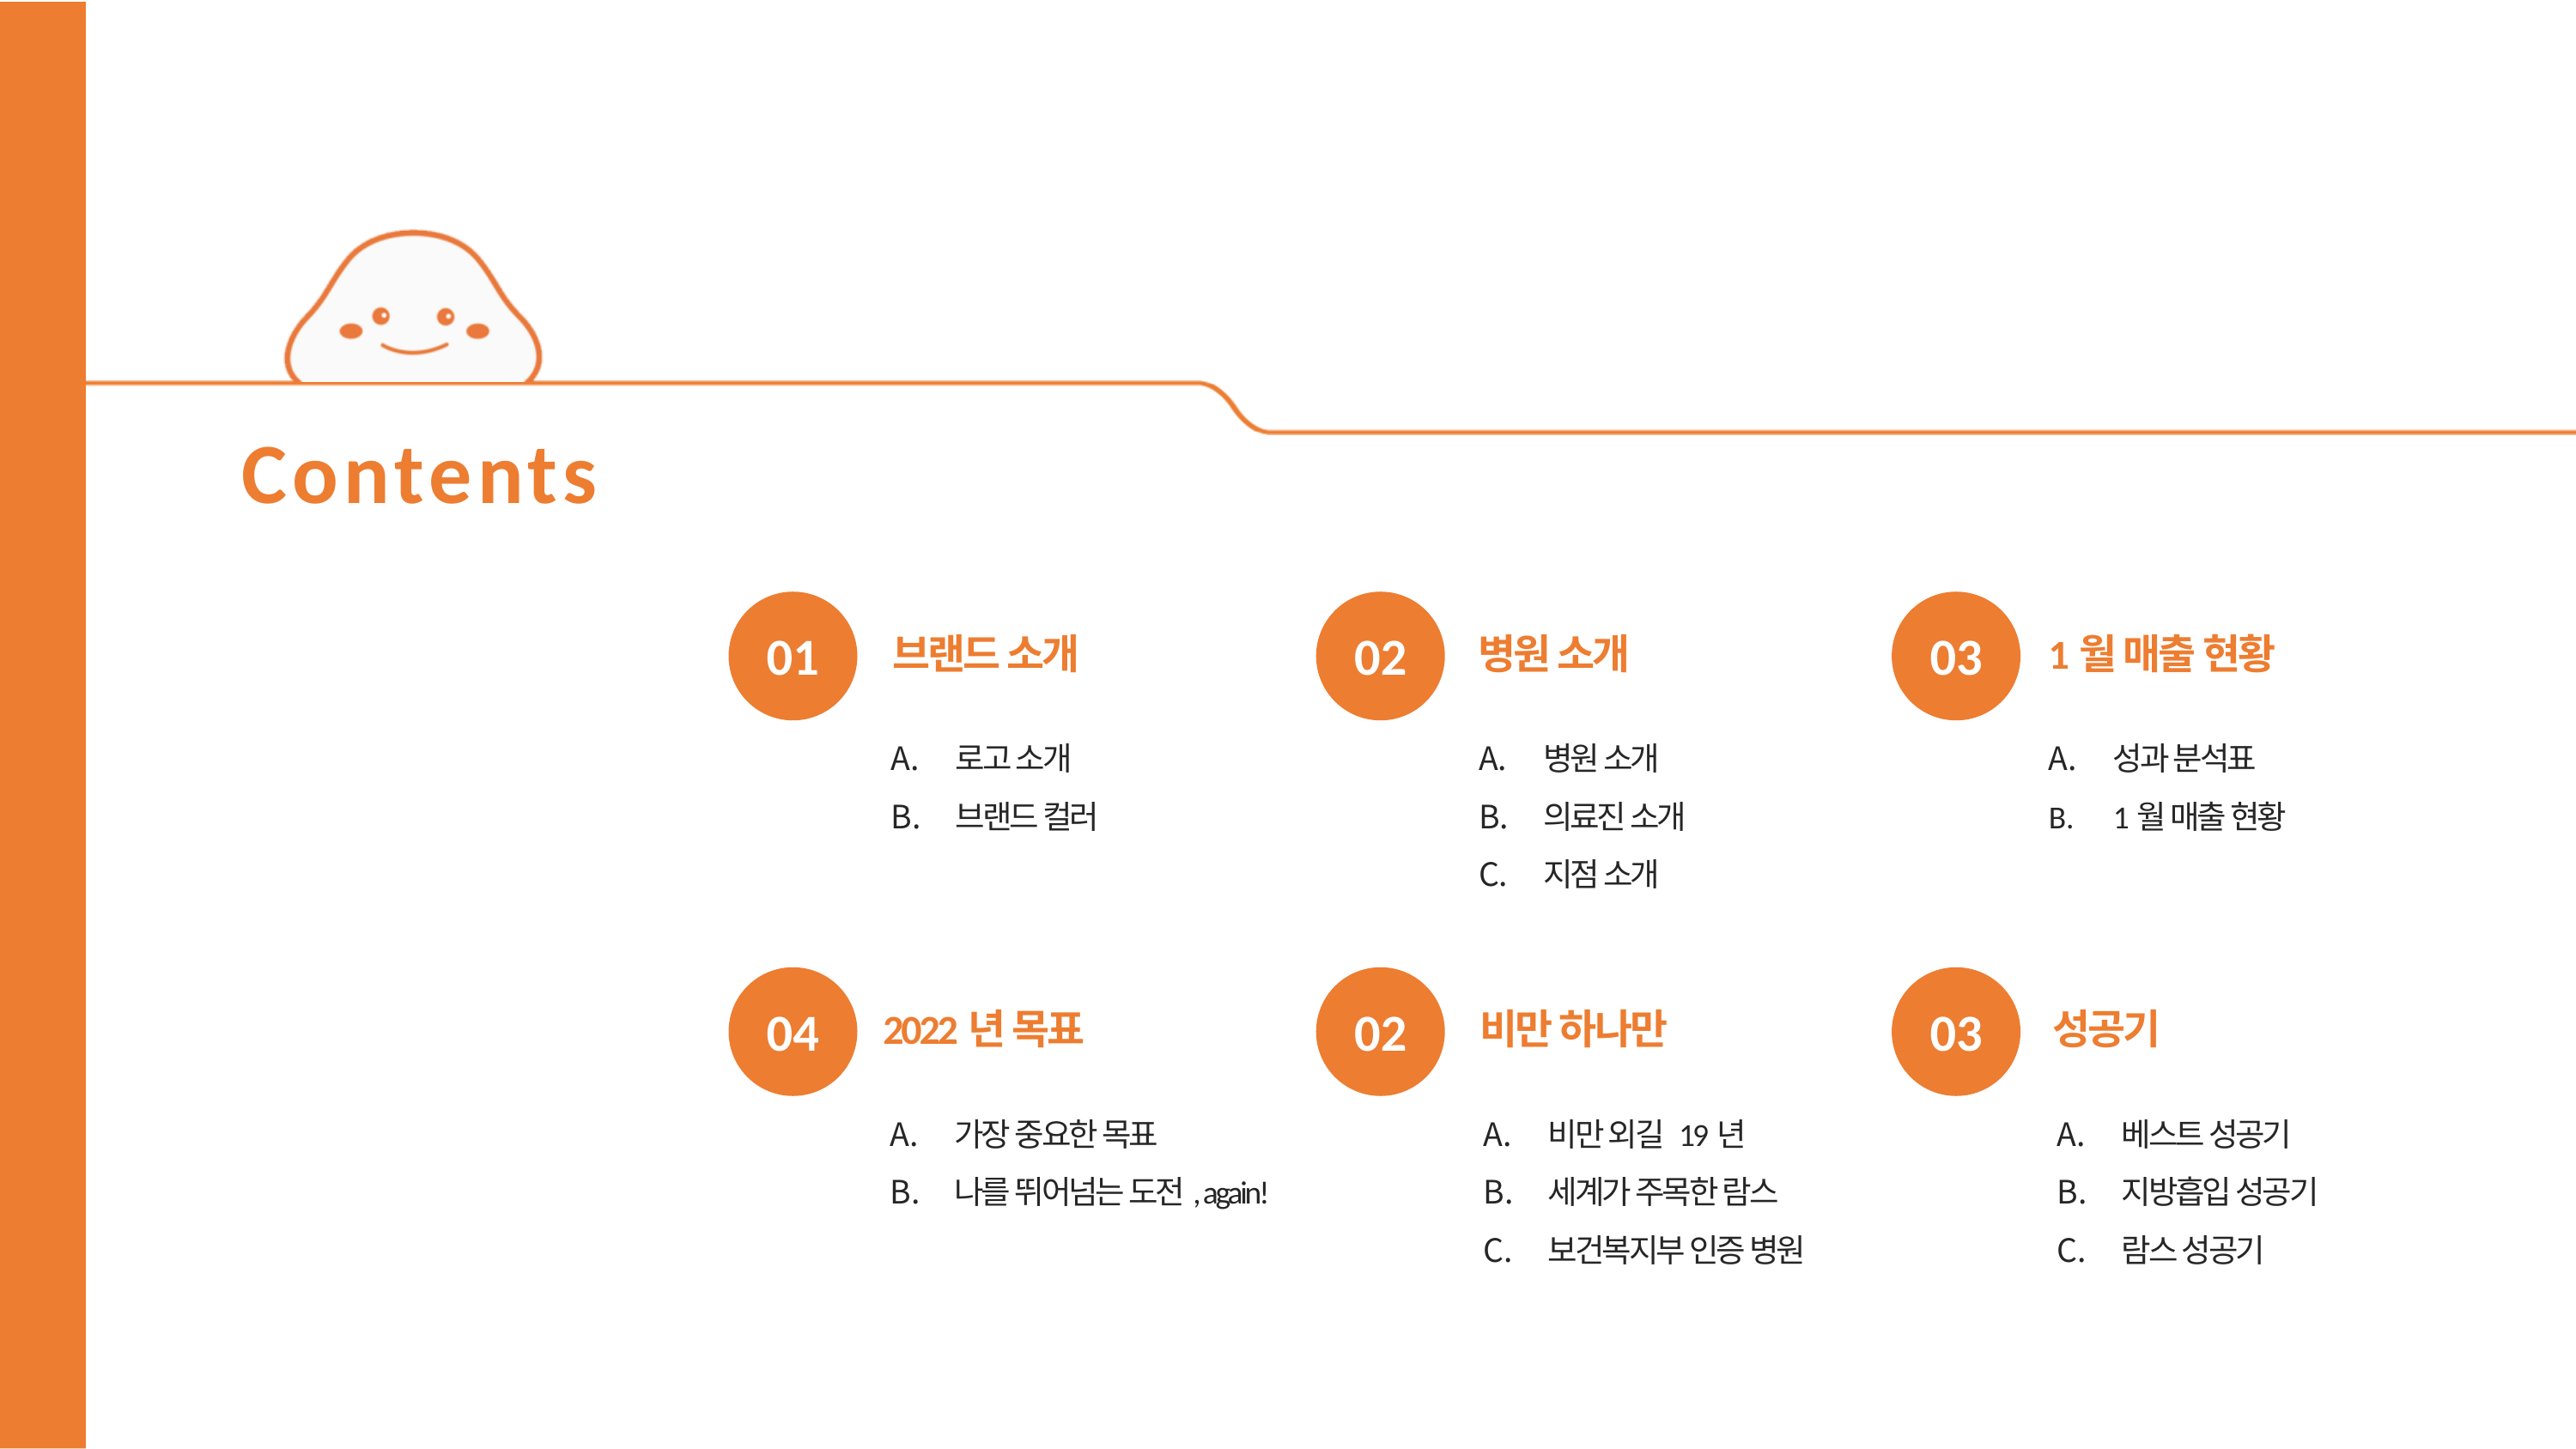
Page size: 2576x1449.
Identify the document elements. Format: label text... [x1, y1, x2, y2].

text_box 02 [1340, 992, 1420, 1068]
text_box [726, 965, 860, 1098]
text_box [726, 590, 860, 723]
text_box 로고 소개 브랜드 컬러 [878, 712, 1113, 842]
text_box [1314, 590, 1447, 723]
text_box 베스트 성공기 지방흡입 성공기 람스 성공기 [2044, 1088, 2333, 1276]
text_box 1월 매출 현황 [2035, 621, 2289, 684]
text_box 병원 소개 [1465, 621, 1644, 684]
text_box 04 [753, 992, 833, 1068]
text_box 02 [1340, 616, 1420, 693]
text_box 01 [753, 616, 833, 693]
text_box 가장 중요한 목표 나를 뛰어넘는 도전, again! [877, 1088, 1283, 1217]
text_box 병원 소개 의료진 소개 지점 소개 [1466, 712, 1700, 900]
text_box [0, 0, 88, 378]
text_box [1890, 590, 2023, 723]
text_box [1314, 965, 1447, 1098]
text_box 03 [1917, 992, 1996, 1068]
text_box 성공기 [2039, 997, 2175, 1059]
text_box 비만 하나만 [1467, 997, 1681, 1059]
text_box 브랜드 소개 [879, 621, 1094, 684]
text_box [0, 445, 88, 1449]
text_box [1890, 965, 2023, 1098]
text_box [0, 380, 2576, 435]
text_box 03 [1917, 616, 1996, 693]
picture [192, 52, 634, 383]
text_box Contents [228, 445, 611, 528]
text_box 비만 외길 19년 세계가 주목한 람스 보건복지부 인증 병원 [1470, 1088, 1820, 1276]
text_box 2022년 목표 [870, 997, 1099, 1059]
text_box 성과 분석표 1월 매출 현황 [2035, 712, 2300, 842]
